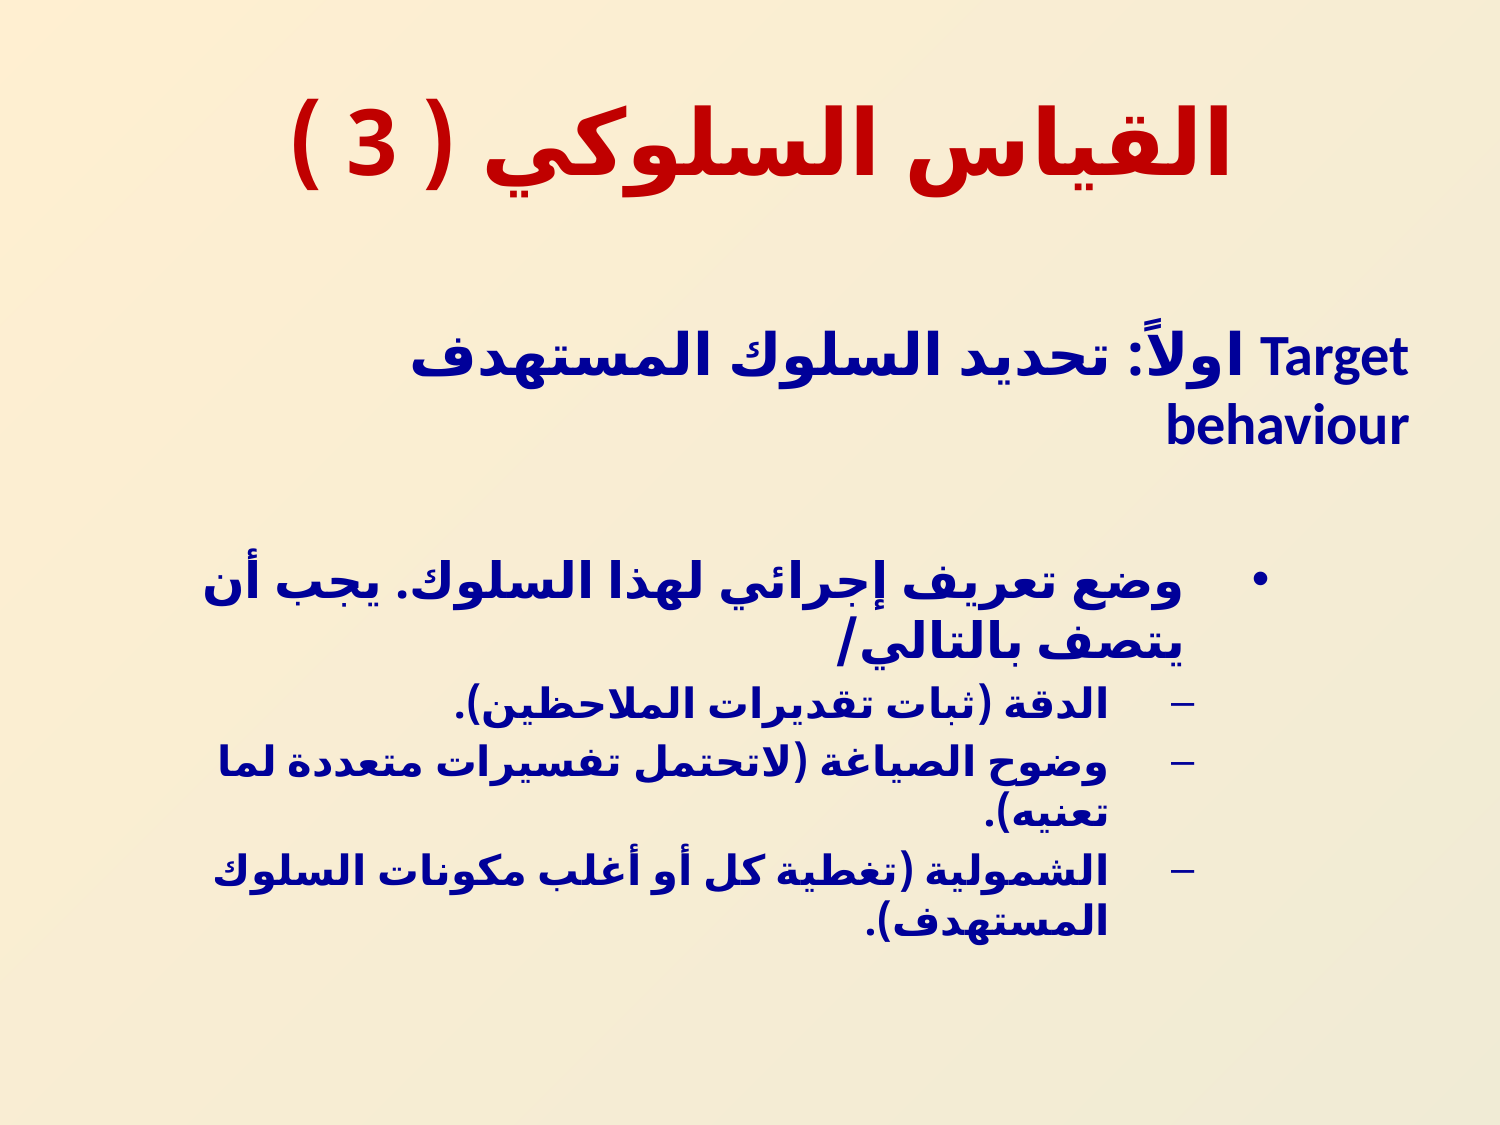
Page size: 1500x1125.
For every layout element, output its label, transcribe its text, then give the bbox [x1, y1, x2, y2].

title القياس السلوكي ( 3 ) [75, 45, 1425, 233]
list اولاً: تحديد السلوك المستهدف Target behaviour وضع تعريف إجرائي لهذا السلوك. يجب أن يتصف بالتالي/ الدقة (ثبات تقديرات الملاحظين). وضوح الصياغة (لاتحتمل تفسيرات متعددة لما تعنيه). الشمولية (تغطية كل أو أغلب مكونات السلوك المستهدف). [75, 262, 1425, 1005]
